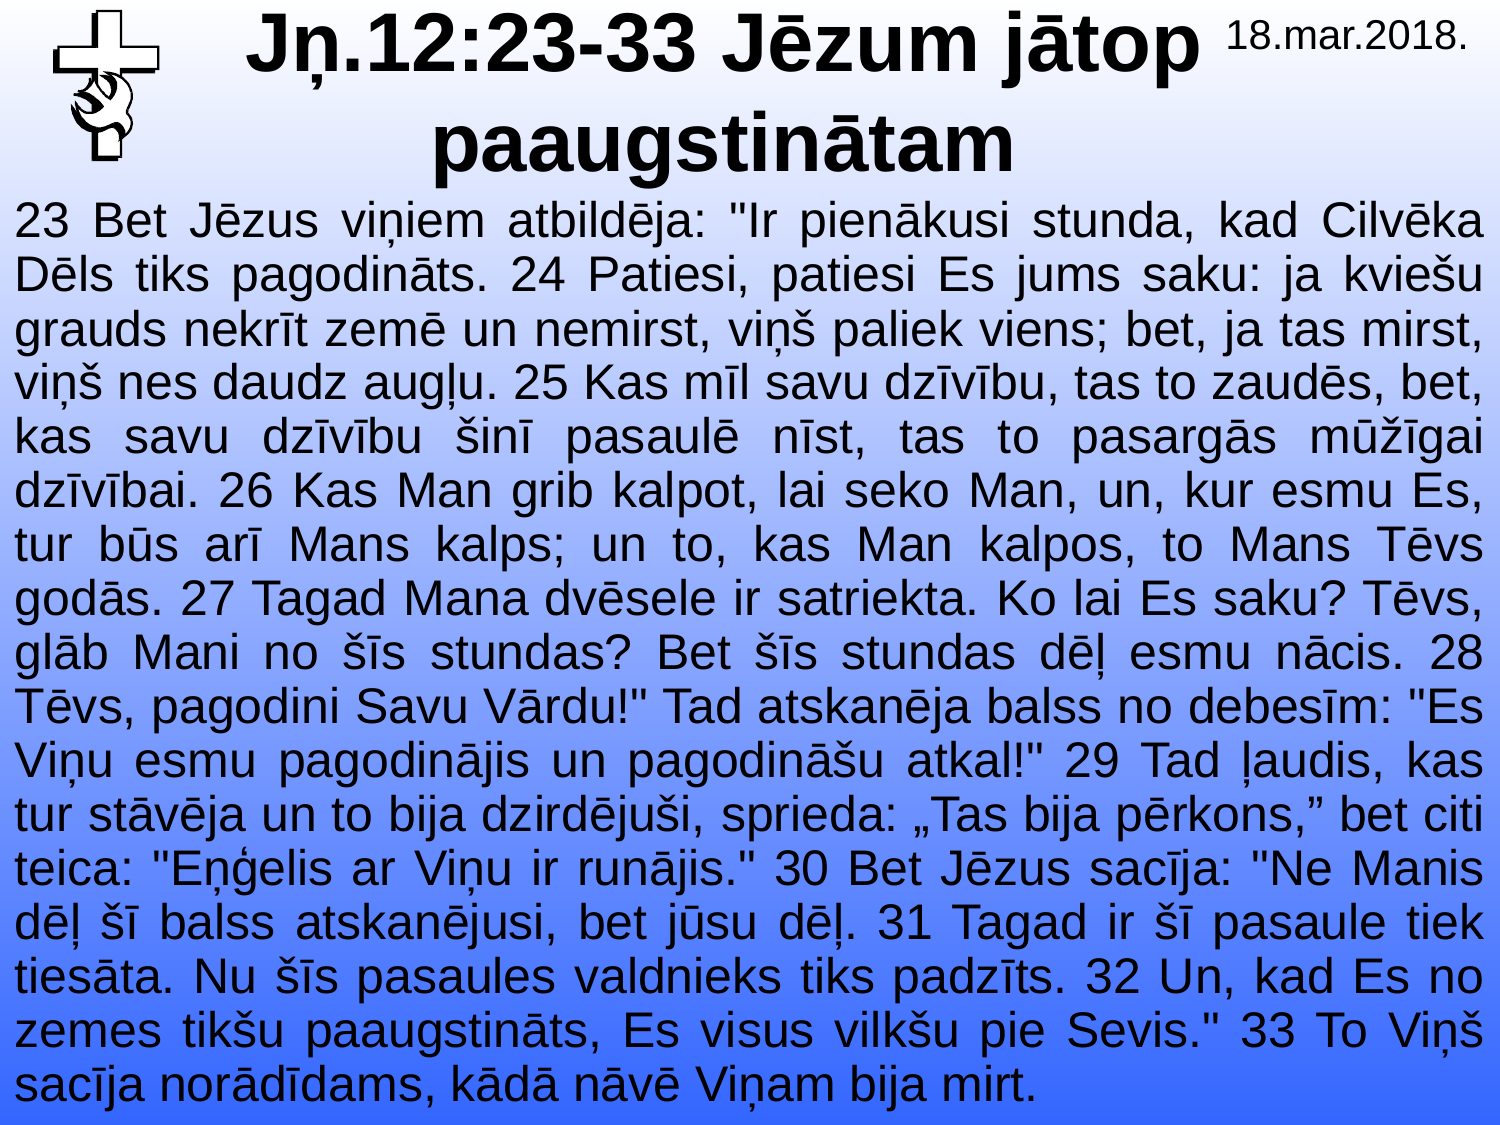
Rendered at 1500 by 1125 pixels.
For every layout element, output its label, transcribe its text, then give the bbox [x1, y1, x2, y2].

text_box 23 Bet Jēzus viņiem atbildēja: "Ir pienākusi stunda, kad Cilvēka Dēls tiks pagodināts. 24 Patiesi, patiesi Es jums saku: ja kviešu grauds nekrīt zemē un nemirst, viņš paliek viens; bet, ja tas mirst, viņš nes daudz augļu. 25 Kas mīl savu dzīvību, tas to zaudēs, bet, kas savu dzīvību šinī pasaulē nīst, tas to pasargās mūžīgai dzīvībai. 26 Kas Man grib kalpot, lai seko Man, un, kur esmu Es, tur būs arī Mans kalps; un to, kas Man kalpos, to Mans Tēvs godās. 27 Tagad Mana dvēsele ir satriekta. Ko lai Es saku? Tēvs, glāb Mani no šīs stundas? Bet šīs stundas dēļ esmu nācis. 28 Tēvs, pagodini Savu Vārdu!" Tad atskanēja balss no debesīm: "Es Viņu esmu pagodinājis un pagodināšu atkal!" 29 Tad ļaudis, kas tur stāvēja un to bija dzirdējuši, sprieda: „Tas bija pērkons,” bet citi teica: "Eņģelis ar Viņu ir runājis." 30 Bet Jēzus sacīja: "Ne Manis dēļ šī balss atskanējusi, bet jūsu dēļ. 31 Tagad ir šī pasaule tiek tiesāta. Nu šīs pasaules valdnieks tiks padzīts. 32 Un, kad Es no zemes tikšu paaugstināts, Es visus vilkšu pie Sevis." 33 To Viņš sacīja norādīdams, kādā nāvē Viņam bija mirt. [0, 187, 1500, 1125]
picture [52, 9, 160, 162]
title Jņ.12:23-33 Jēzum jātop paaugstinātam [52, 0, 1395, 177]
text_box 18.mar.2018. [1210, 0, 1500, 65]
